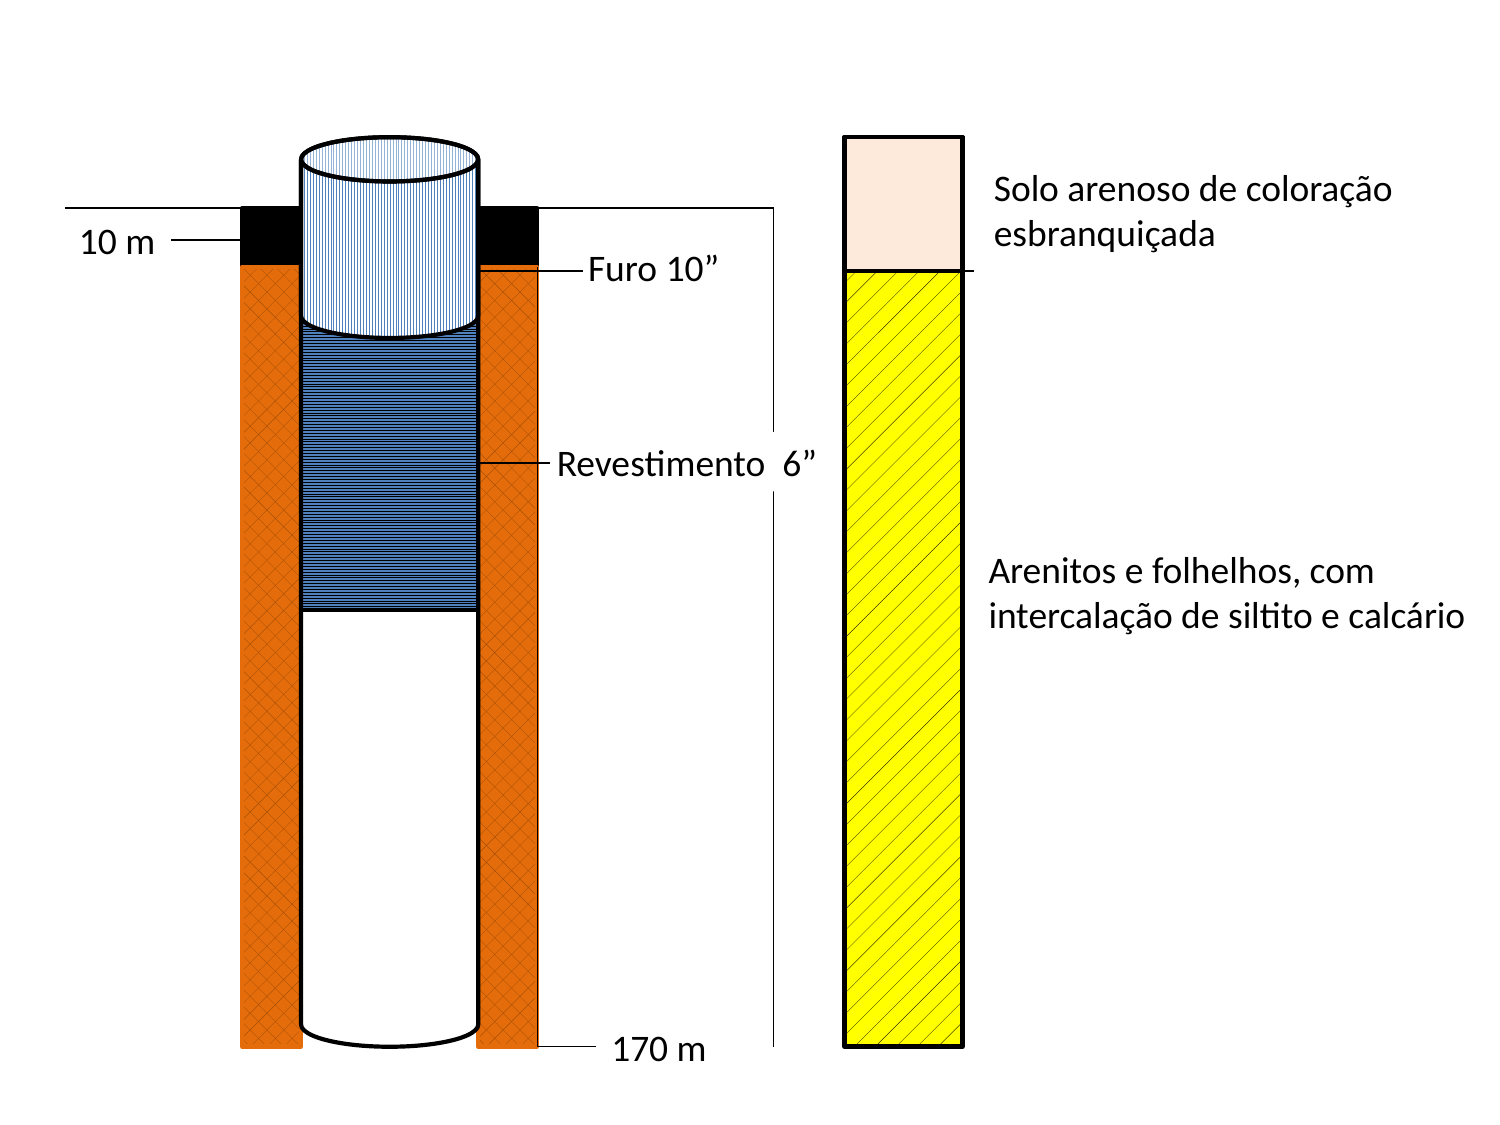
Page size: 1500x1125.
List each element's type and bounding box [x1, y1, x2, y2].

text_box [63, 136, 1494, 1078]
